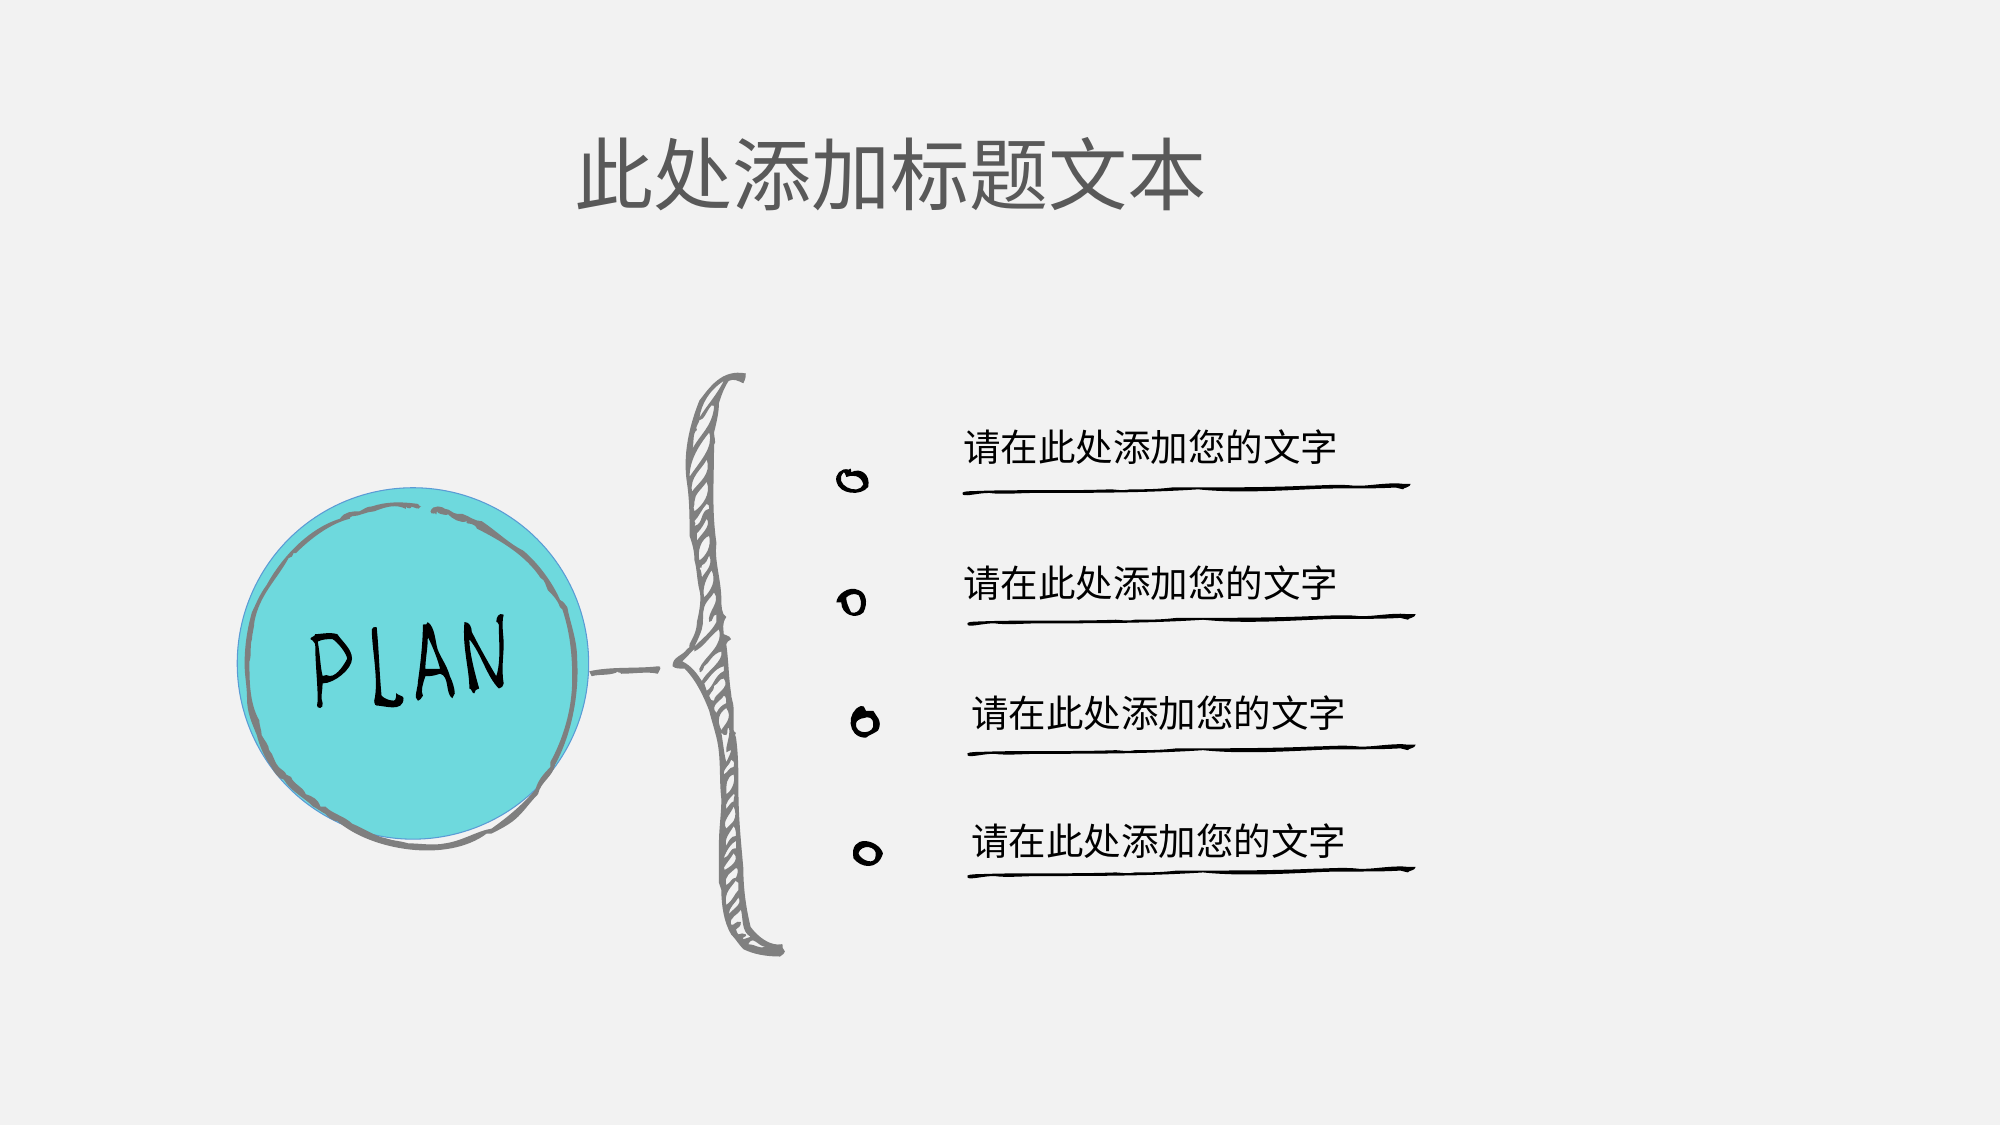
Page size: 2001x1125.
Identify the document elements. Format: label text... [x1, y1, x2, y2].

text_box [967, 866, 1416, 879]
text_box [415, 622, 455, 701]
text_box [852, 841, 883, 867]
text_box [244, 502, 578, 851]
text_box [962, 483, 1411, 496]
text_box [836, 588, 867, 616]
text_box [371, 627, 404, 708]
text_box [967, 613, 1416, 626]
text_box 请在此处添加您的文字 [885, 810, 1361, 870]
text_box [463, 614, 504, 694]
text_box [836, 468, 869, 493]
text_box [310, 633, 353, 709]
text_box 此处添加标题文本 [560, 117, 1440, 228]
text_box 请在此处添加您的文字 [877, 553, 1354, 613]
text_box [589, 666, 661, 677]
text_box [672, 372, 785, 957]
text_box 请在此处添加您的文字 [885, 682, 1361, 743]
text_box 请在此处添加您的文字 [877, 416, 1354, 476]
text_box [850, 706, 880, 738]
text_box [236, 487, 590, 840]
text_box [967, 744, 1416, 757]
